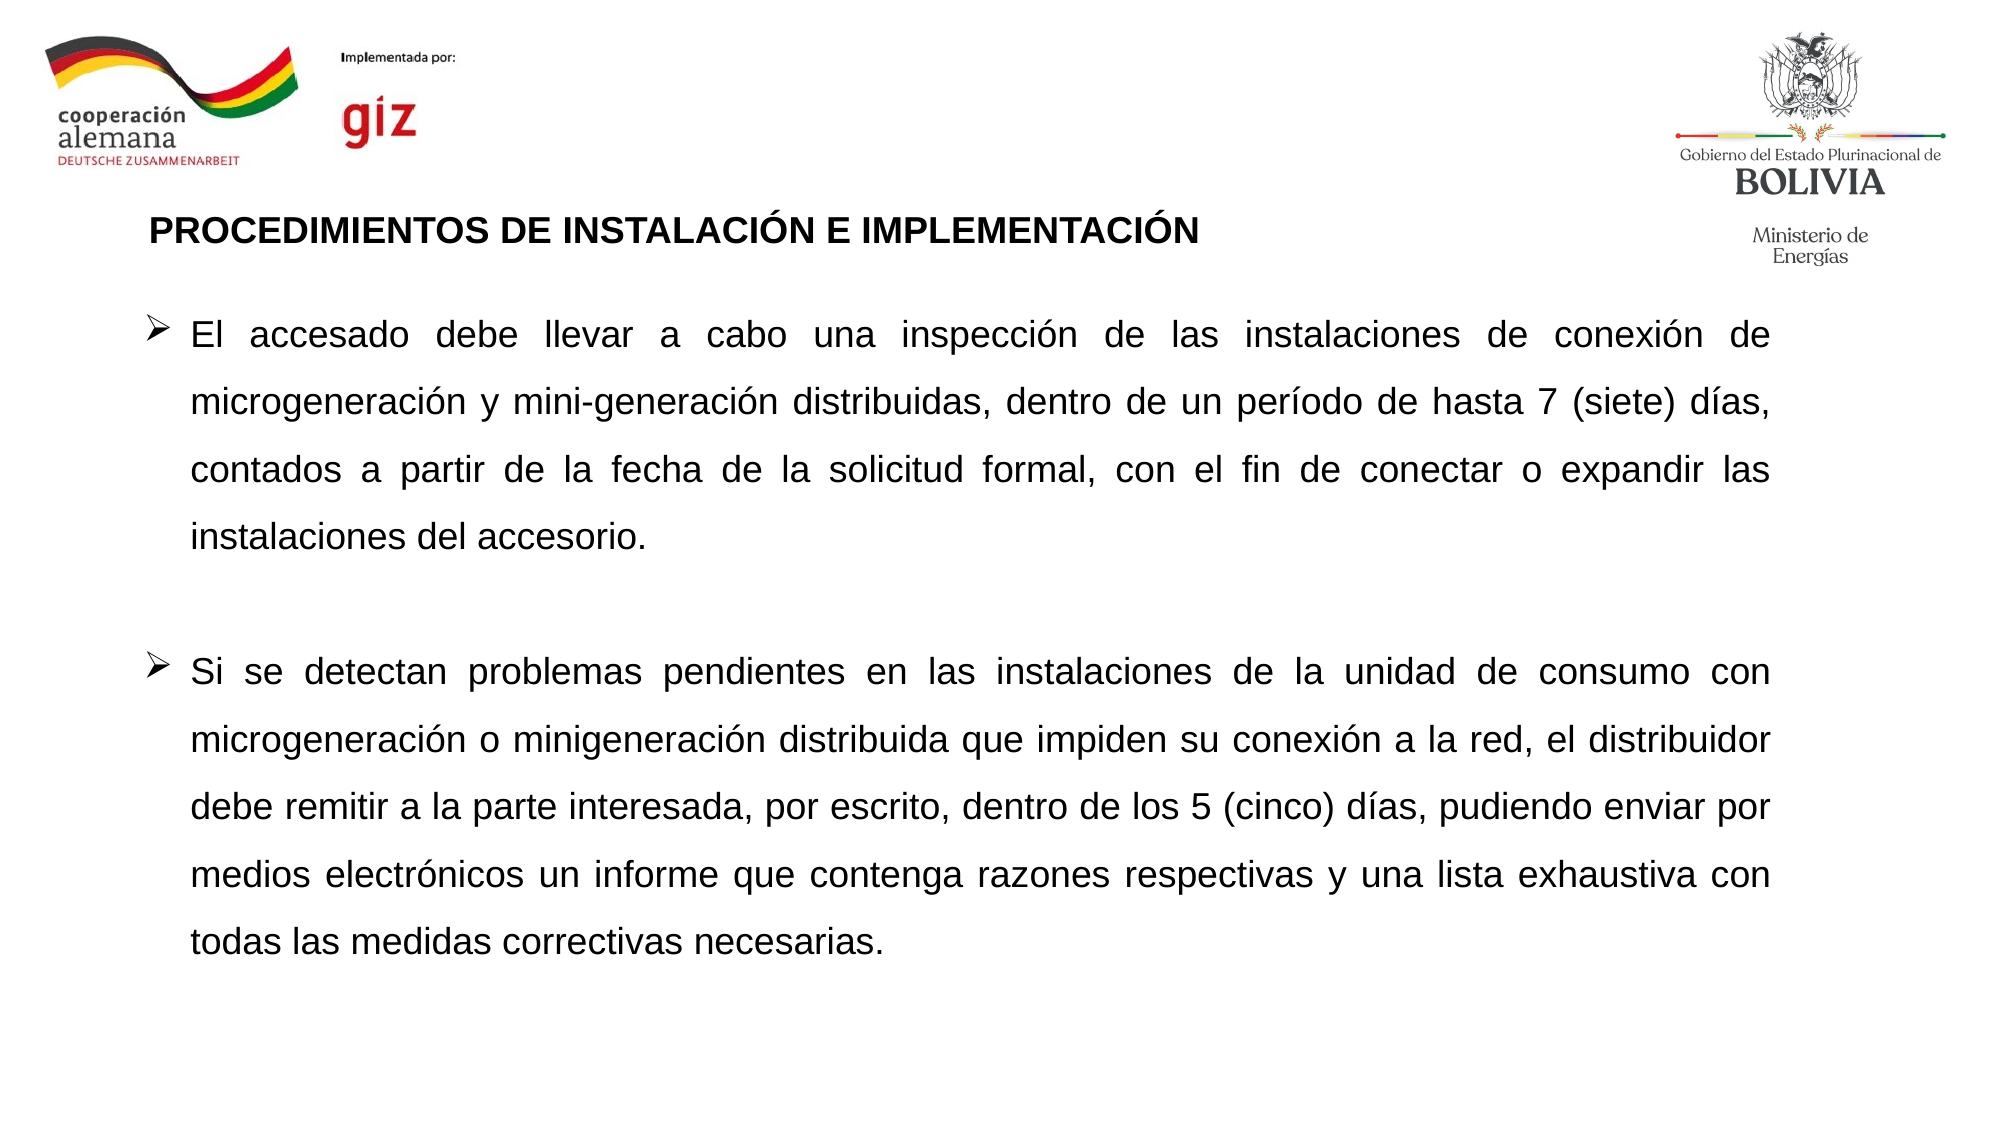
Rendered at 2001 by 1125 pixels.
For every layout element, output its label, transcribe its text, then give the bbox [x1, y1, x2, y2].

text_box PROCEDIMIENTOS DE INSTALACIÓN E IMPLEMENTACIÓN [134, 198, 1216, 259]
picture [16, 0, 483, 199]
text_box El accesado debe llevar a cabo una inspección de las instalaciones de conexión de microgeneración y mini-generación distribuidas, dentro de un período de hasta 7 (siete) días, contados a partir de la fecha de la solicitud formal, con el fin de conectar o expandir las instalaciones del accesorio. Si se detectan problemas pendientes en las instalaciones de la unidad de consumo con microgeneración o minigeneración distribuida que impiden su conexión a la red, el distribuidor debe remitir a la parte interesada, por escrito, dentro de los 5 (cinco) días, pudiendo enviar por medios electrónicos un informe que contenga razones respectivas y una lista exhaustiva con todas las medidas correctivas necesarias. [128, 280, 1787, 1125]
picture [1643, 0, 1978, 296]
